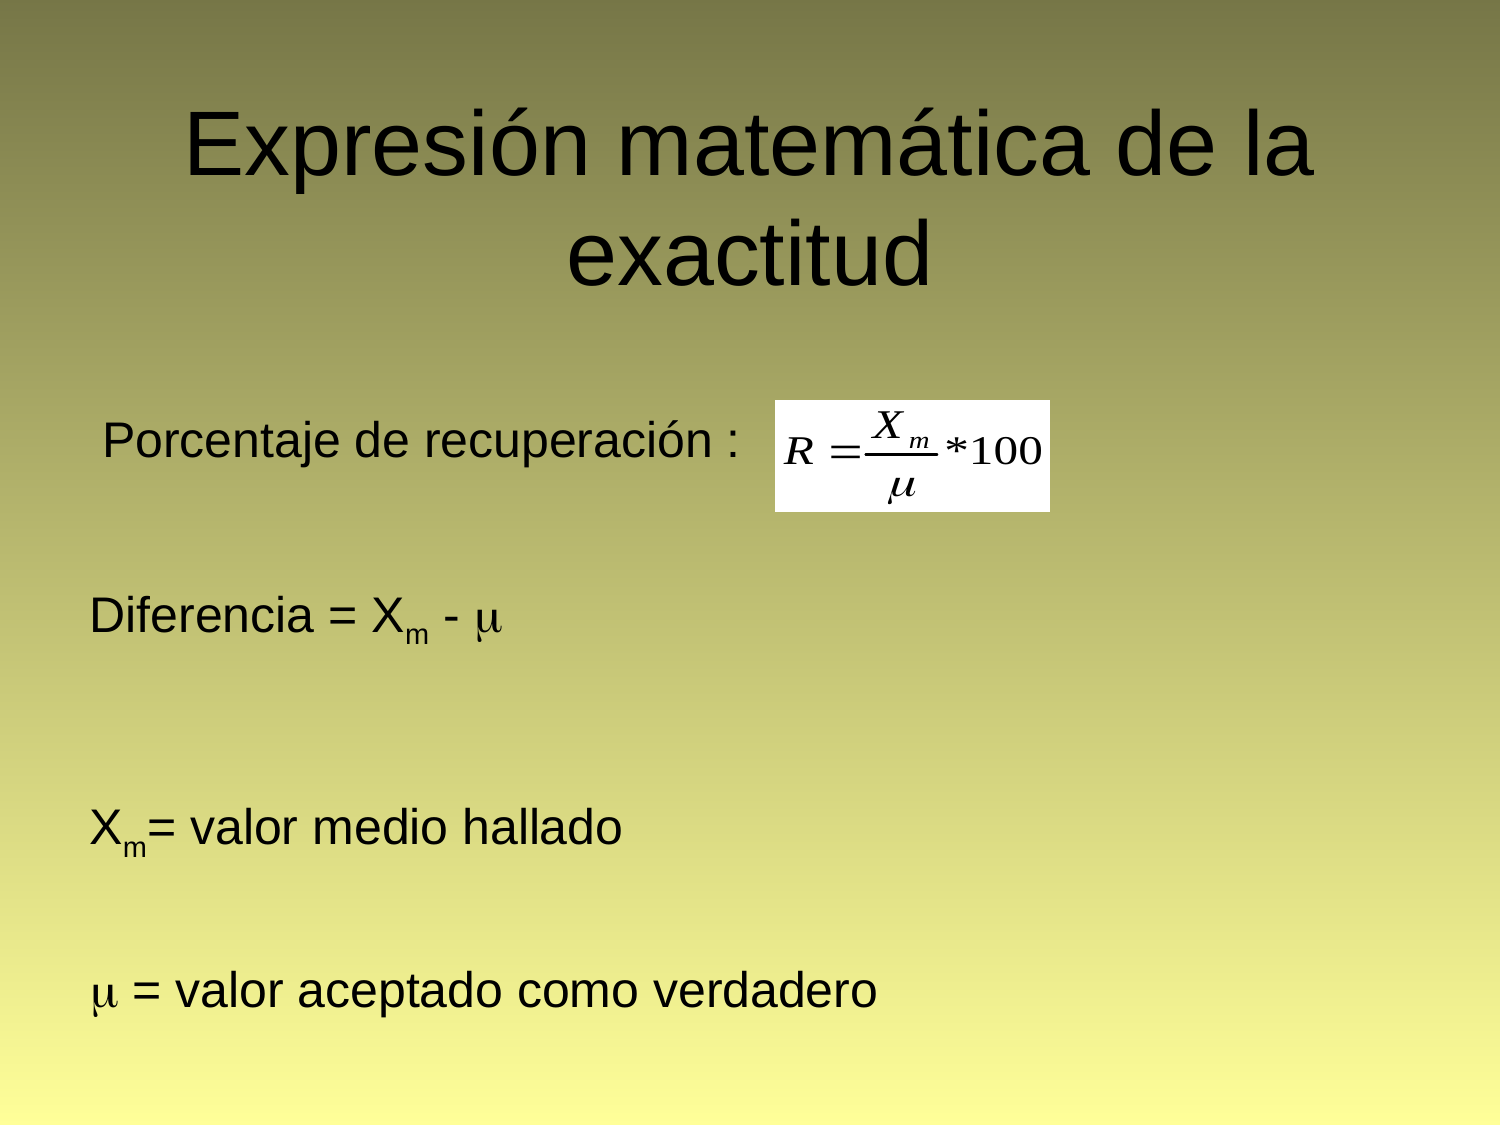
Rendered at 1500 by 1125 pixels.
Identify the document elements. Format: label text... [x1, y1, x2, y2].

text_box Xm= valor medio hallado [74, 787, 738, 871]
text_box Porcentaje de recuperación : [87, 399, 763, 475]
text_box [774, 399, 1051, 513]
text_box Diferencia = Xm -  [74, 574, 613, 658]
text_box  = valor aceptado como verdadero [75, 949, 1013, 1025]
title Expresión matemática de la exactitud [112, 99, 1388, 288]
